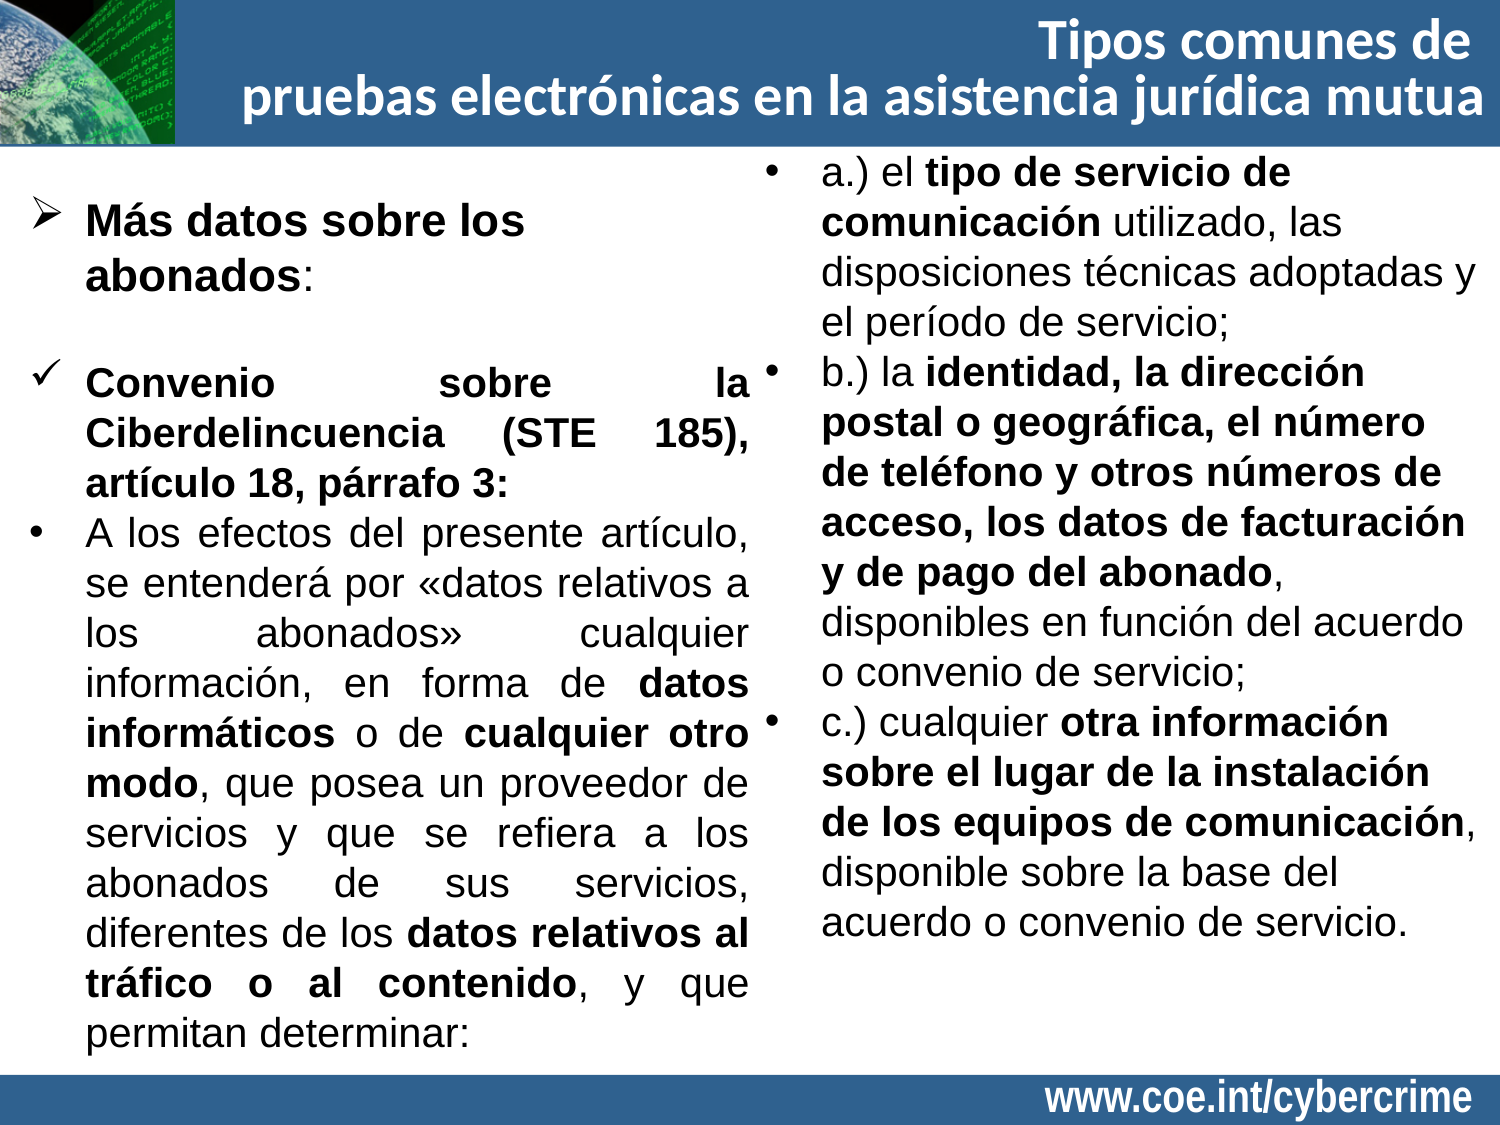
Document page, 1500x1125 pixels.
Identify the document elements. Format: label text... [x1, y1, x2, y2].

text_box [0, 1073, 1030, 1125]
picture [0, 0, 175, 144]
text_box a.) el tipo de servicio de comunicación utilizado, las disposiciones técnicas adoptadas y el período de servicio; b.) la identidad, la dirección postal o geográfica, el número de teléfono y otros números de acceso, los datos de facturación y de pago del abonado, disponibles en función del acuerdo o convenio de servicio; c.) cualquier otra información sobre el lugar de la instalación de los equipos de comunicación, disponible sobre la base del acuerdo o convenio de servicio. [749, 137, 1500, 997]
text_box Más datos sobre los abonados: Convenio sobre la Ciberdelincuencia (STE 185), artículo 18, párrafo 3: A los efectos del presente artículo, se entenderá por «datos relativos a los abonados» cualquier información, en forma de datos informáticos o de cualquier otro modo, que posea un proveedor de servicios y que se refiera a los abonados de sus servicios, diferentes de los datos relativos al tráfico o al contenido, y que permitan determinar: [14, 183, 765, 1119]
text_box www.coe.int/cybercrime [1030, 1059, 1500, 1125]
text_box Tipos comunes de pruebas electrónicas en la asistencia jurídica mutua [177, 0, 1500, 149]
